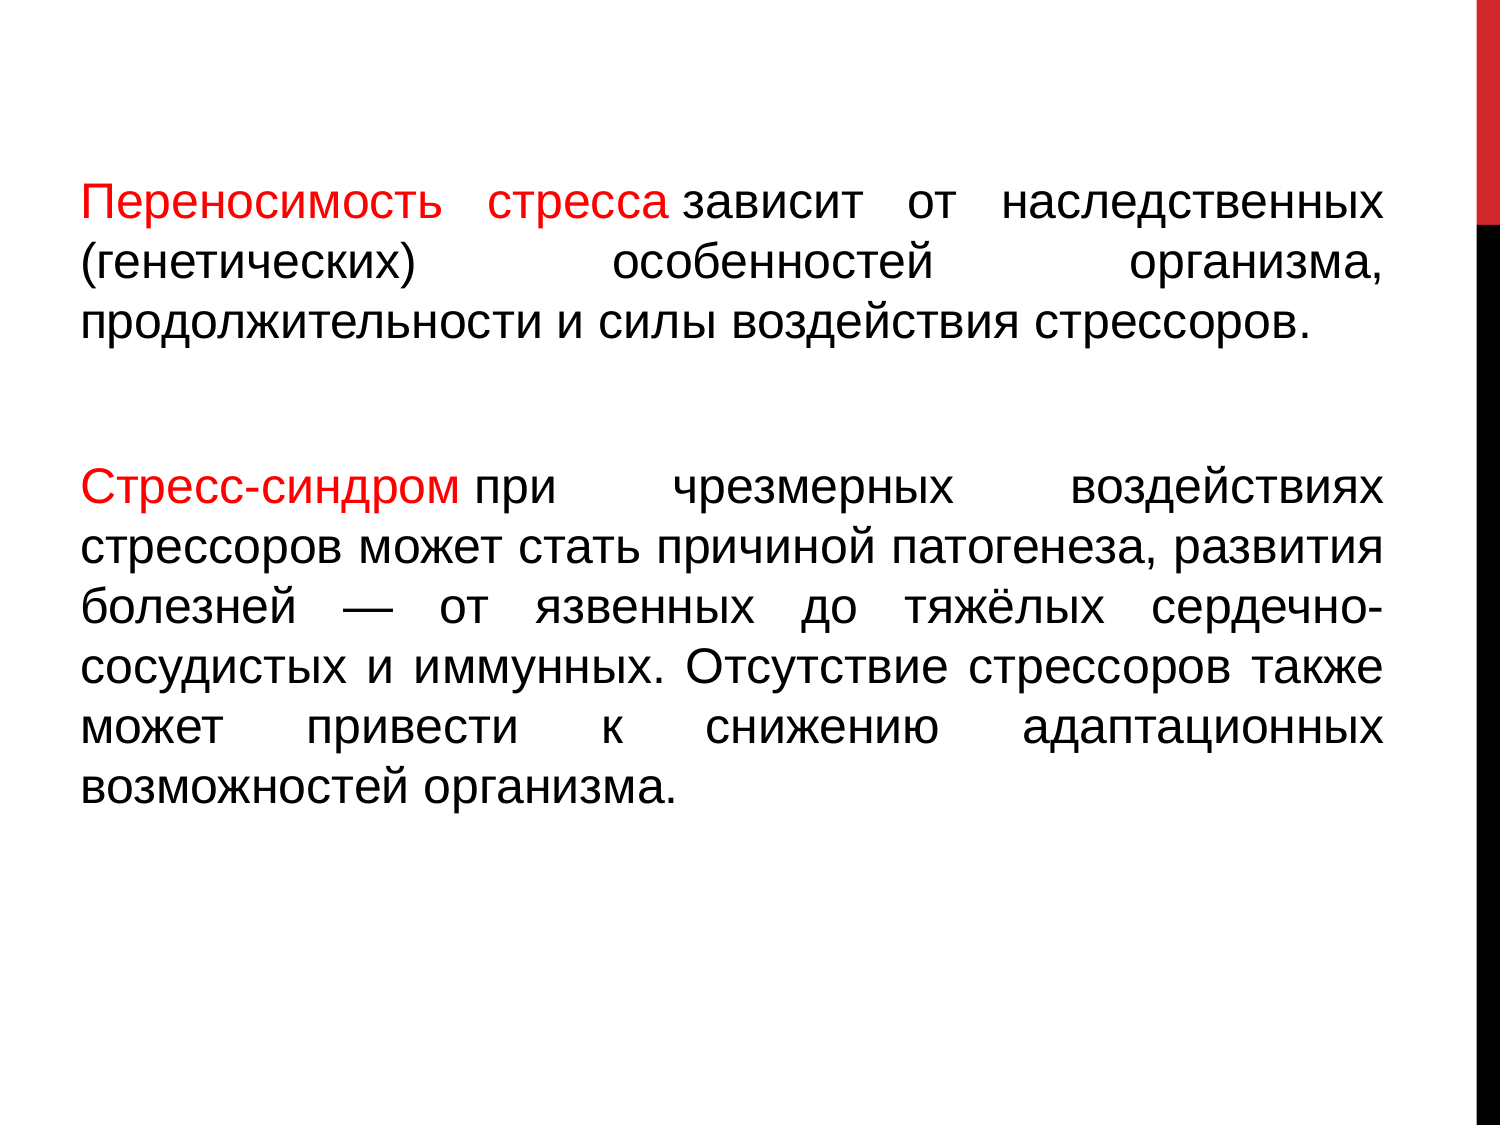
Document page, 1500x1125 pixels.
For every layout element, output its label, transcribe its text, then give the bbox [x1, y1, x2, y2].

list Переносимость стресса зависит от наследственных (генетических) особенностей организма, продолжительности и силы воздействия стрессоров. Стресс-синдром при чрезмерных воздействиях стрессоров может стать причиной патогенеза, развития болезней — от язвенных до тяжёлых сердечно-сосудистых и иммунных. Отсутствие стрессоров также может привести к снижению адаптационных возможностей организма. [64, 160, 1400, 864]
